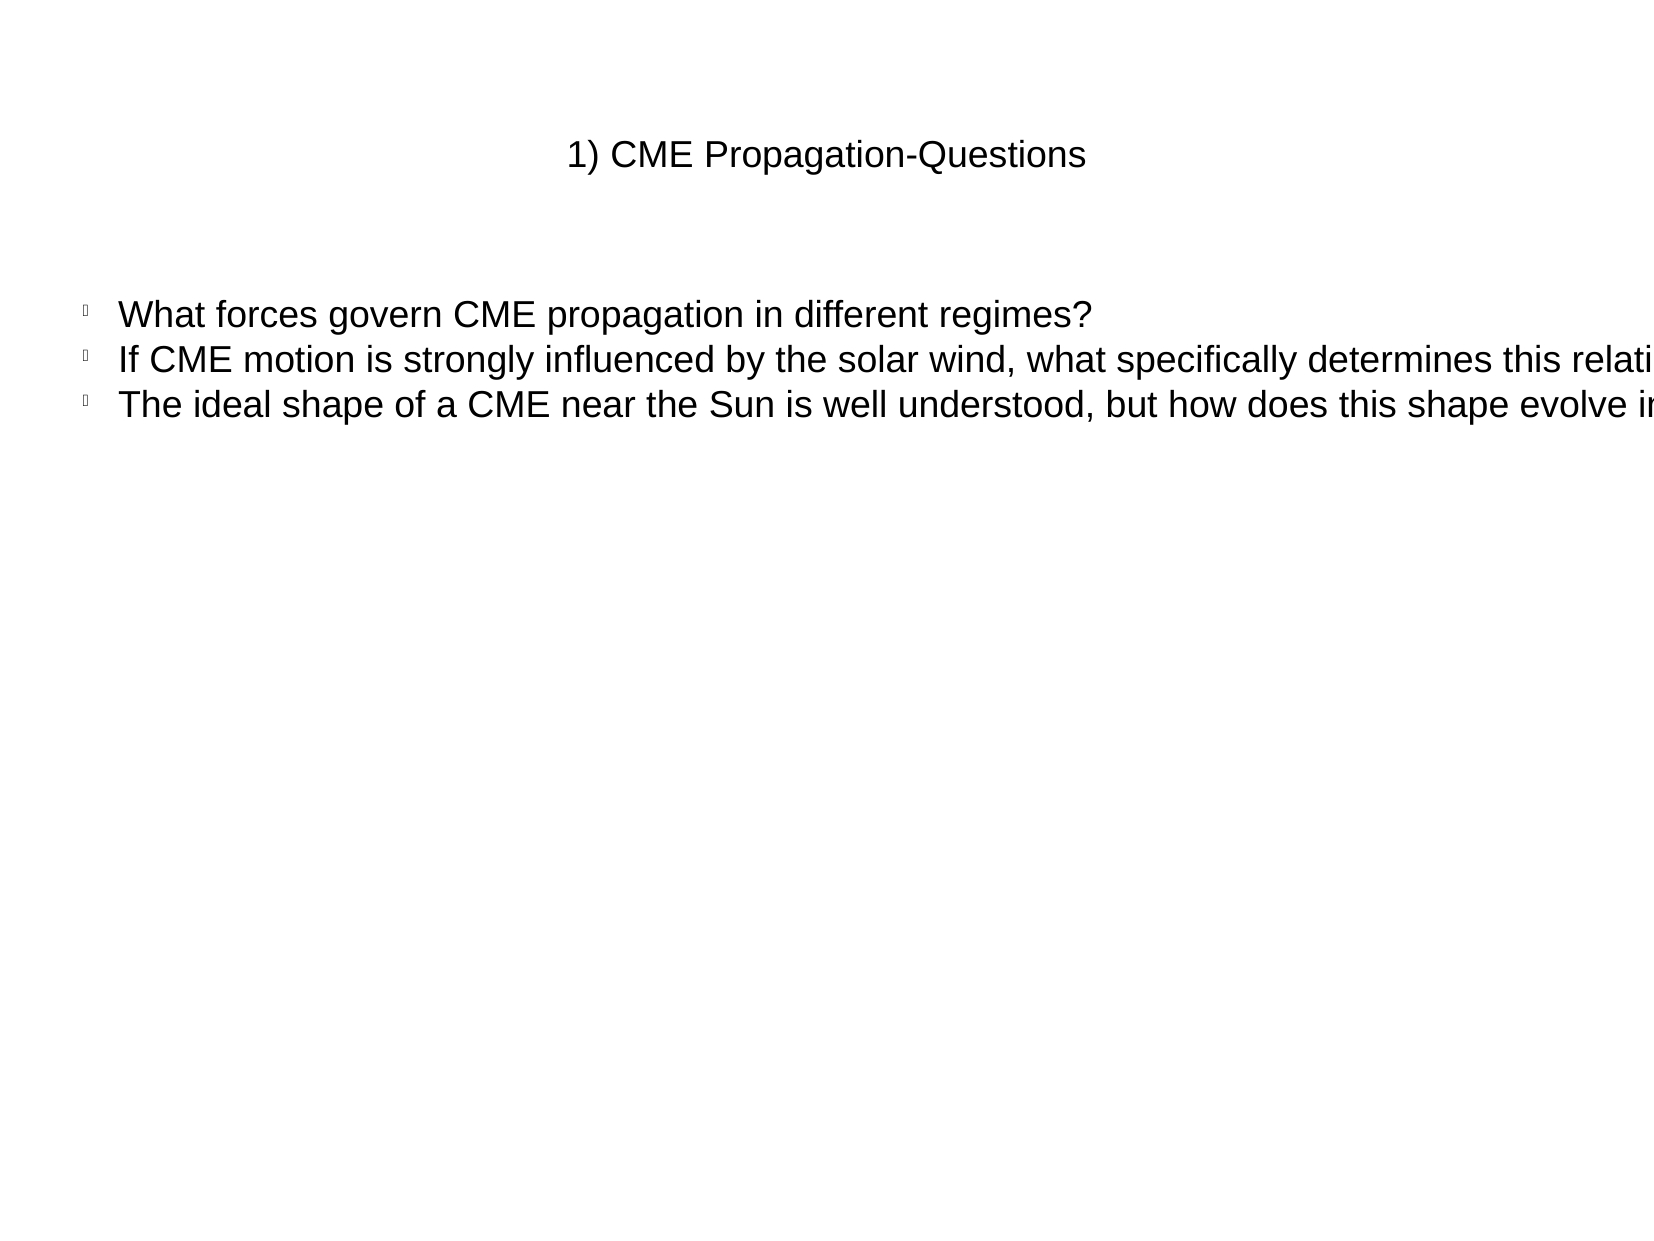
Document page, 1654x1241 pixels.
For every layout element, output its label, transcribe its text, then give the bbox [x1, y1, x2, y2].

text_box 1) CME Propagation-Questions [82, 49, 1571, 257]
text_box What forces govern CME propagation in different regimes? If CME motion is strongly influenced by the solar wind, what specifically determines this relationship The ideal shape of a CME near the Sun is well understood, but how does this shape evolve in the interplanetary space? [82, 290, 1538, 1010]
